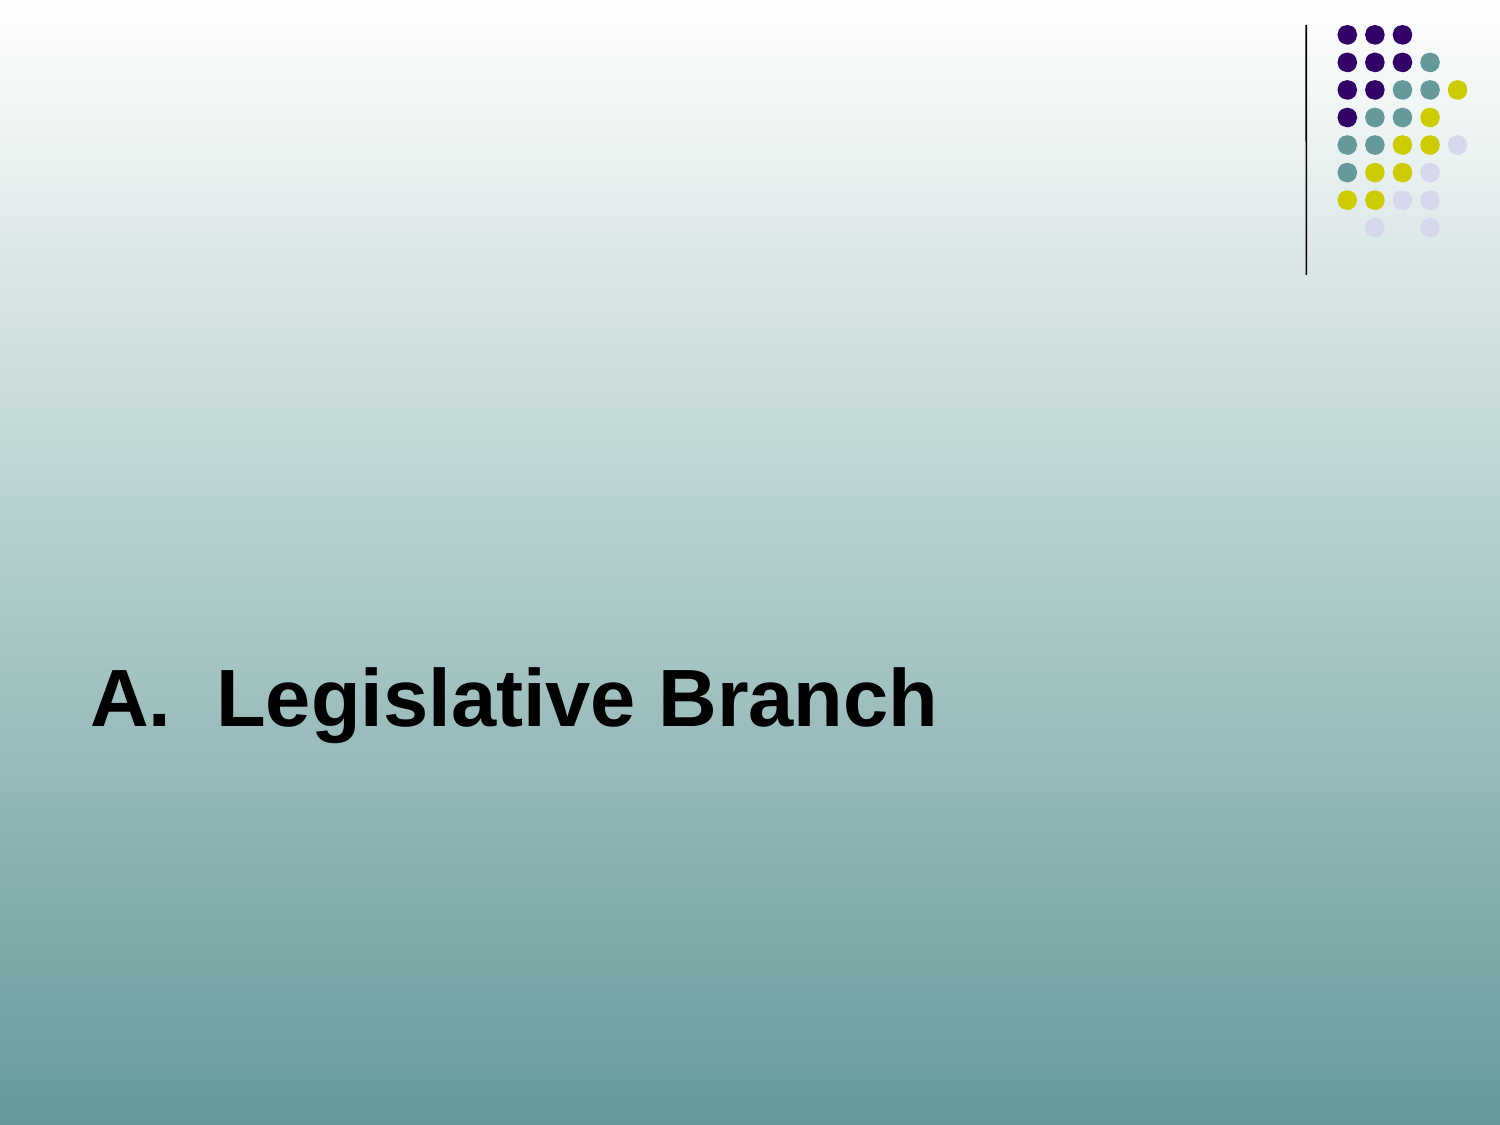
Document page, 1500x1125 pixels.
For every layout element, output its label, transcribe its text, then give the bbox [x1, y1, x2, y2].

title A. Legislative Branch [75, 537, 1313, 750]
